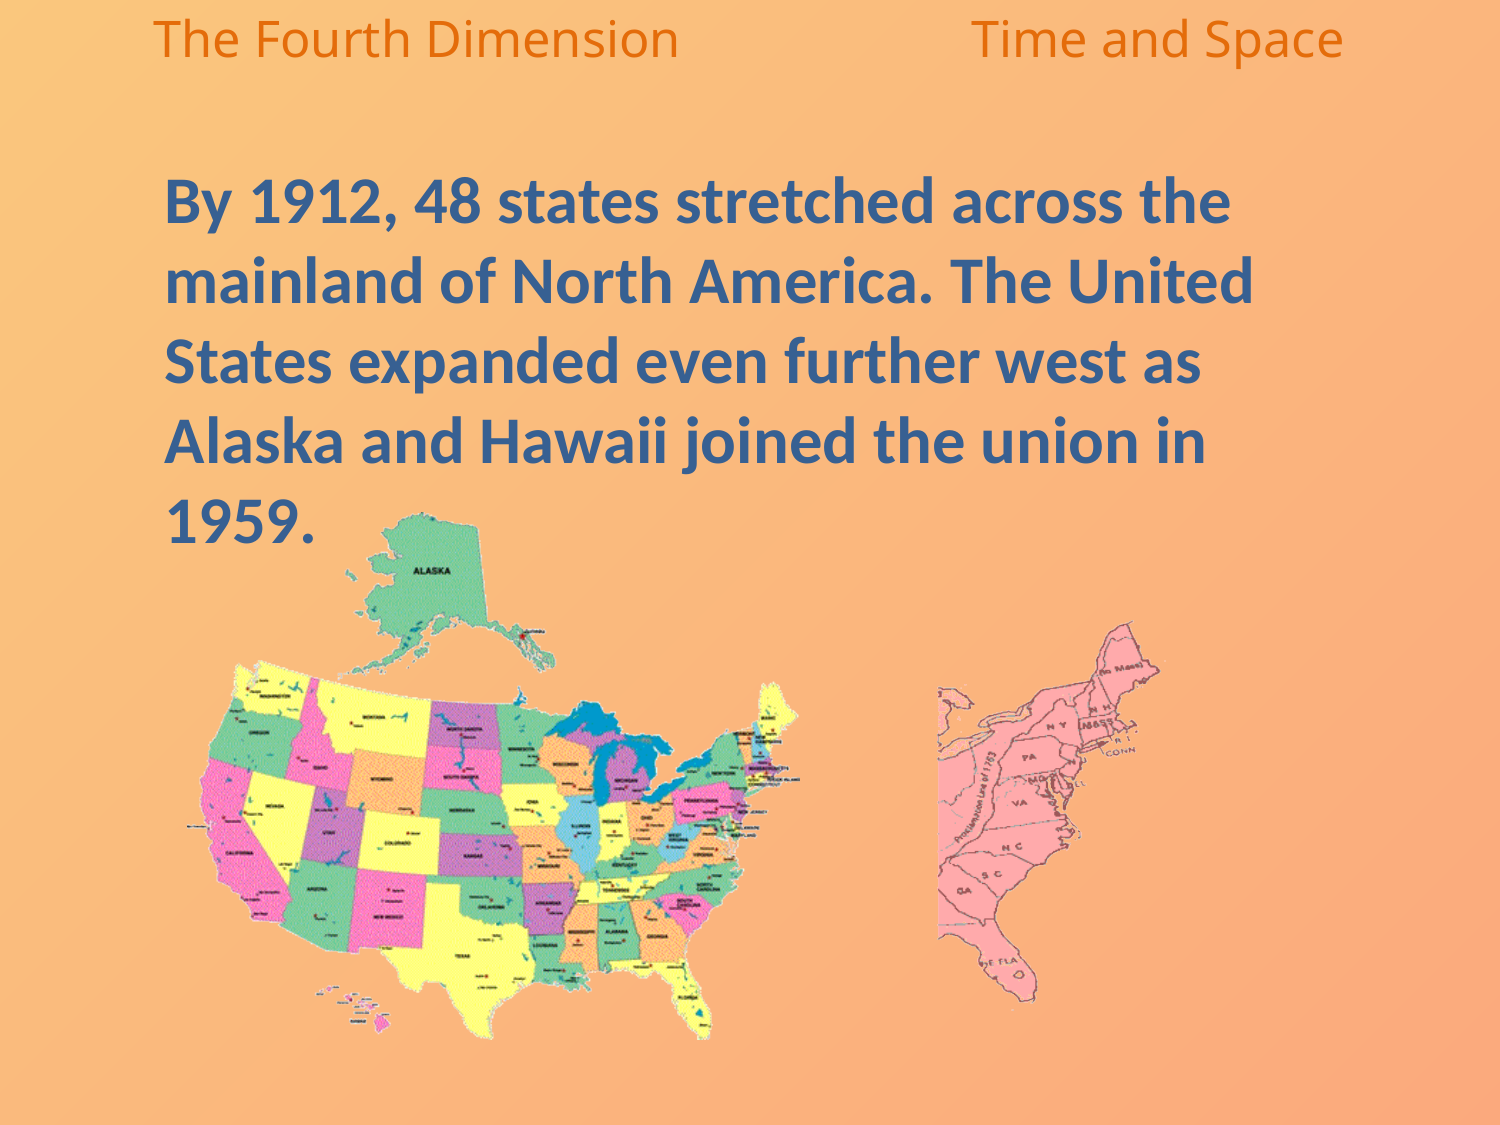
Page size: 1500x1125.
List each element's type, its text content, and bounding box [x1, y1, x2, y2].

text_box By 1912, 48 states stretched across the mainland of North America. The United States expanded even further west as Alaska and Hawaii joined the union in 1959. [149, 149, 1363, 565]
text_box The Fourth Dimension Time and Space [0, 0, 1500, 76]
picture [187, 512, 801, 1040]
picture [937, 612, 1175, 1026]
